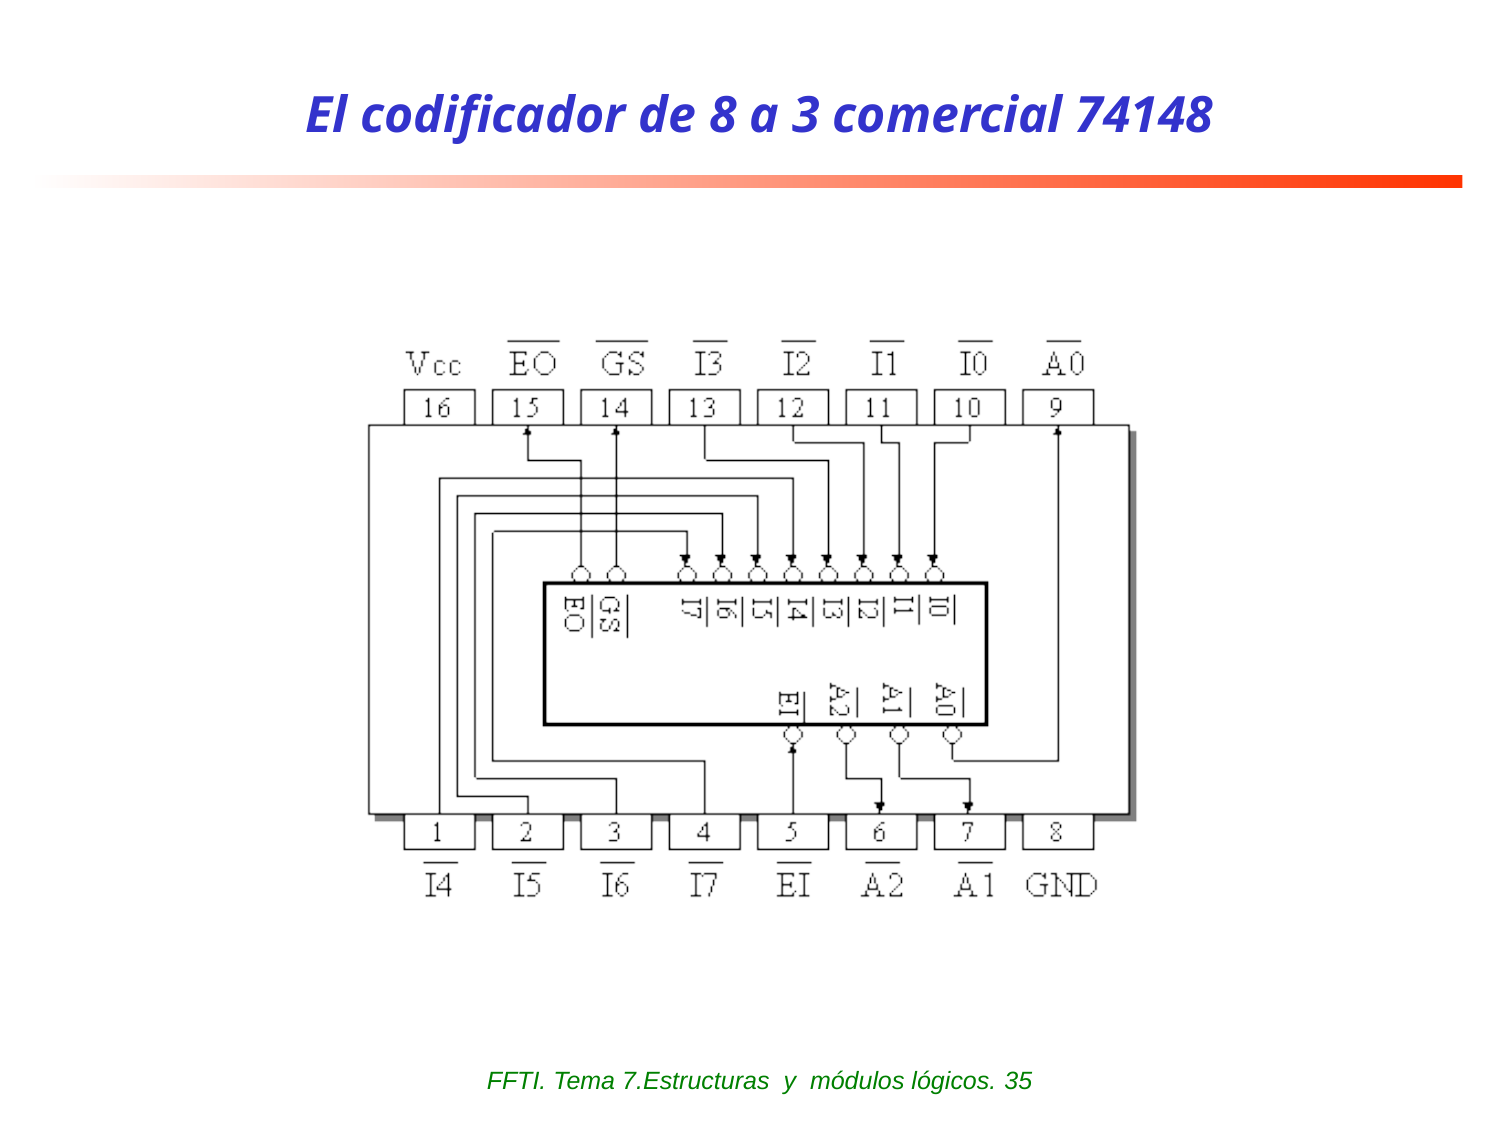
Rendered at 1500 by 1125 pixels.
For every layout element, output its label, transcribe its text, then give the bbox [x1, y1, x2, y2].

footer FFTI. Tema 7.Estructuras y módulos lógicos. 35 [68, 1056, 1451, 1103]
title El codificador de 8 a 3 comercial 74148 [68, 49, 1451, 176]
picture [363, 322, 1144, 914]
